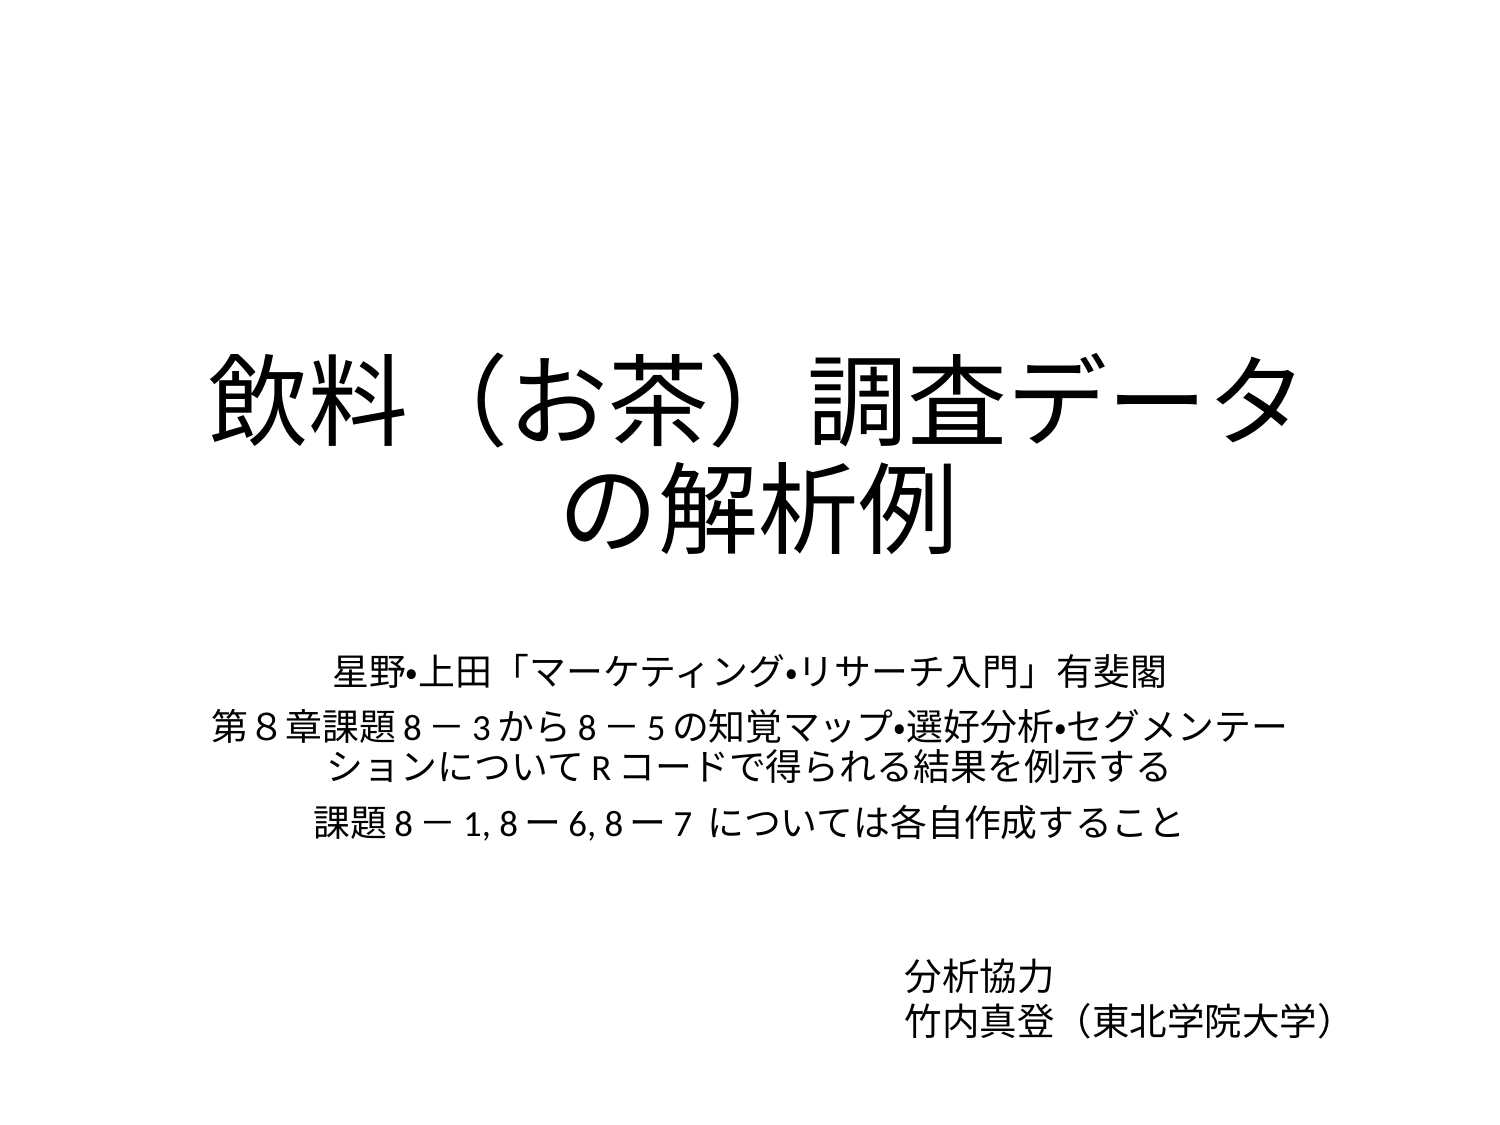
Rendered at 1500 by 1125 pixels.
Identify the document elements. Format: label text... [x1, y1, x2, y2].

title 飲料（お茶）調査データの解析例 [145, 184, 1372, 576]
text_box 分析協力 竹内真登（東北学院大学） [890, 945, 1418, 1050]
subtitle 星野・上田「マーケティング・リサーチ入門」有斐閣 第８章課題8－3から8－5の知覚マップ・選好分析・セグメンテーションについてRコードで得られる結果を例示する 課題8－1, 8ー6, 8ー7 については各自作成すること [187, 586, 1313, 859]
